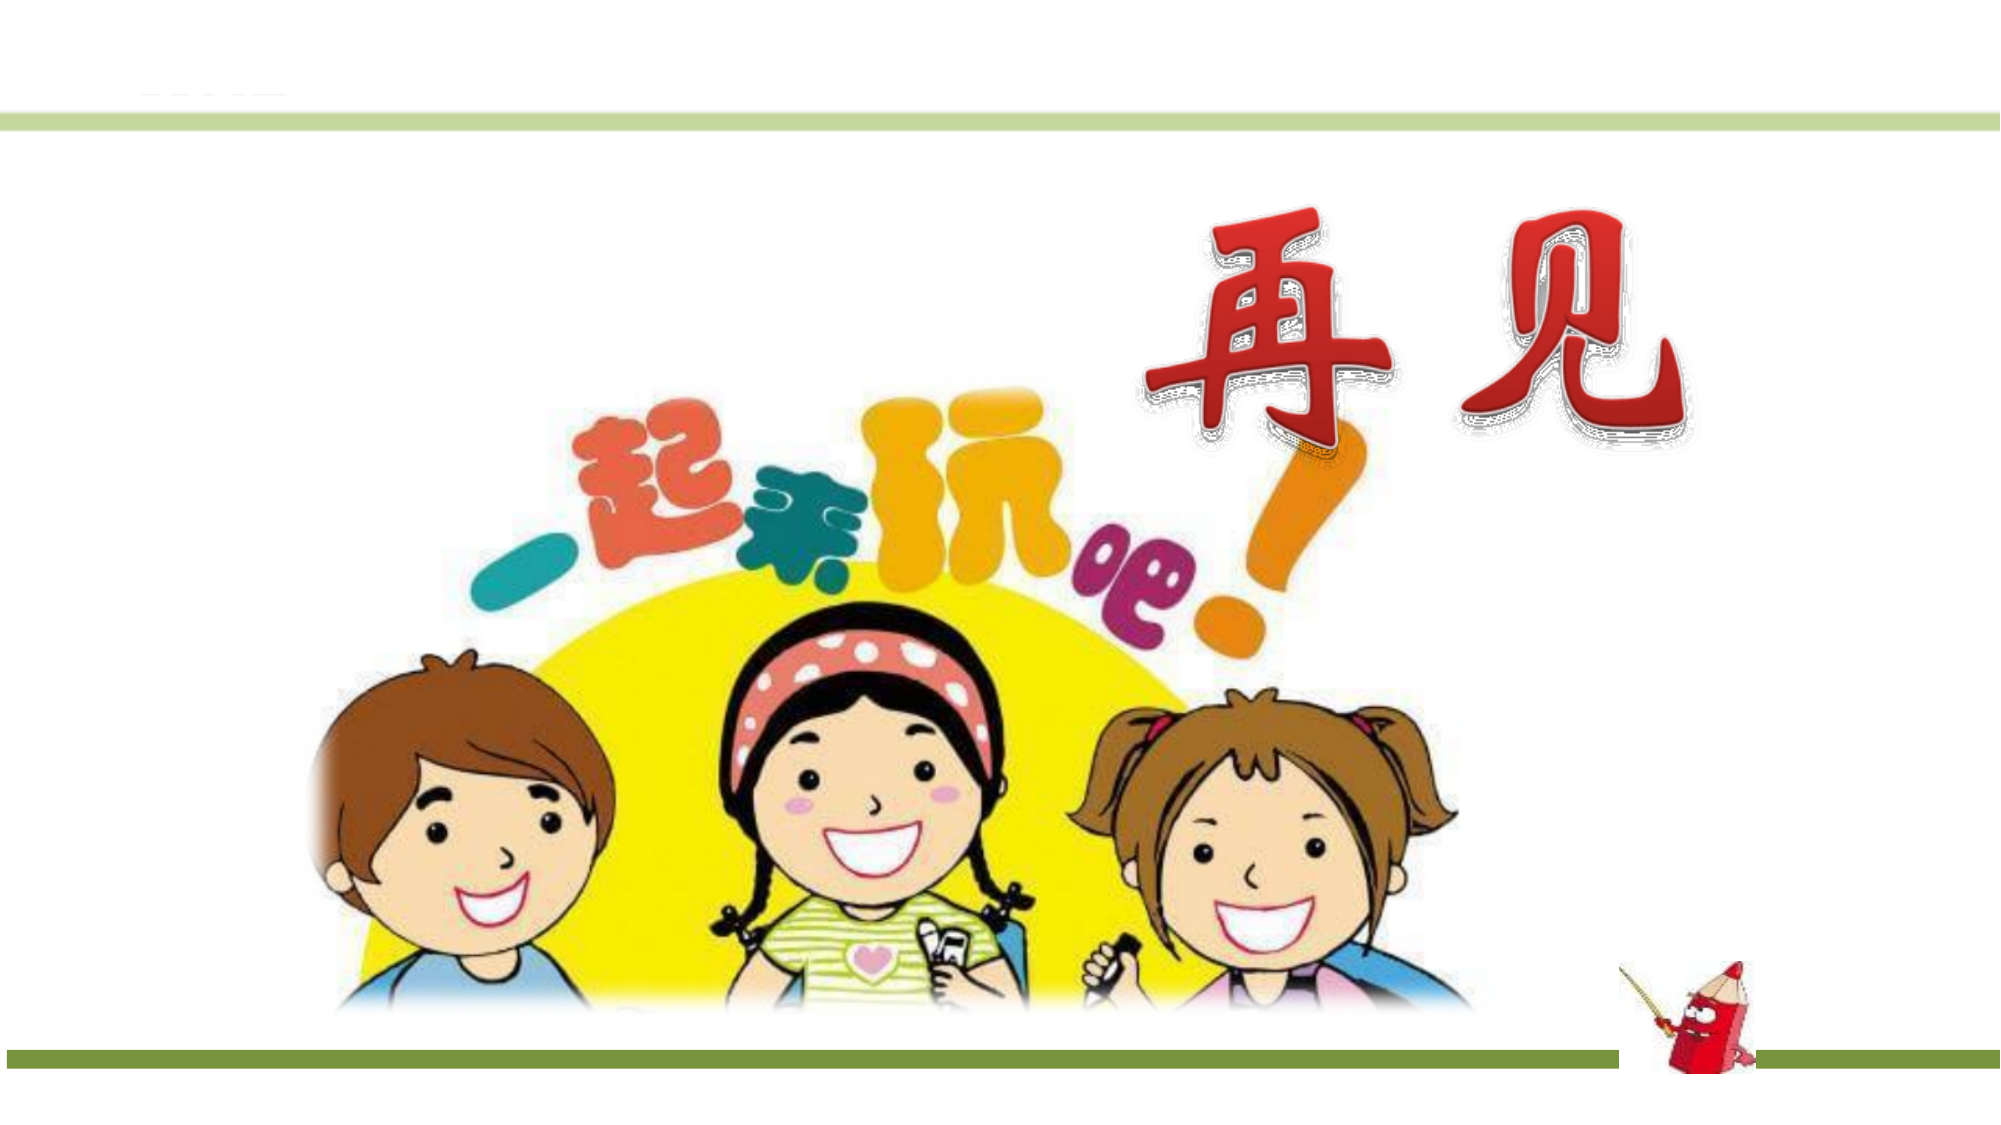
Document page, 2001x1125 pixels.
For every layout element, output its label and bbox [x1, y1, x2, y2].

picture [1619, 961, 1756, 1074]
picture [0, 42, 2000, 1016]
